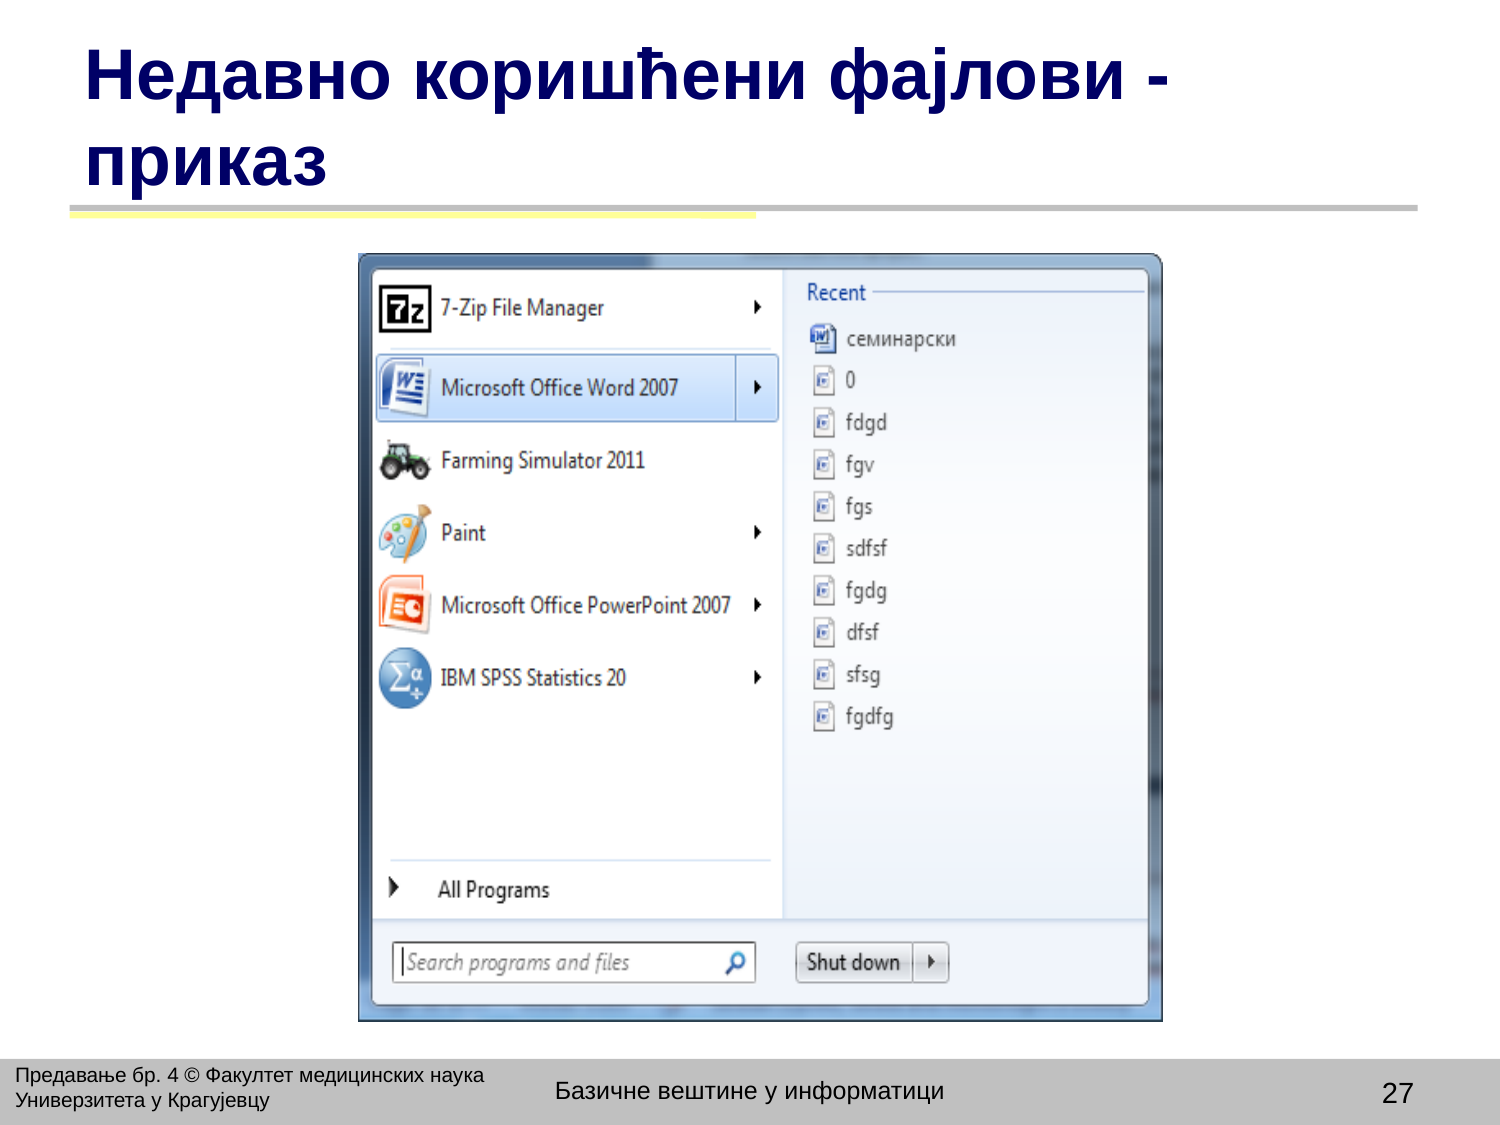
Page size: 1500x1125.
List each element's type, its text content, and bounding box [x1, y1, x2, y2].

slide_number Предавање бр. 4 © Факултет медицинских наука Универзитета у Крагујевцу [0, 1053, 617, 1108]
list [358, 253, 1163, 1022]
title Недавно коришћени фајлови - приказ [69, 19, 1426, 208]
footer Базичне вештине у информатици [512, 1066, 988, 1125]
slide_number 27 [1079, 1066, 1430, 1125]
